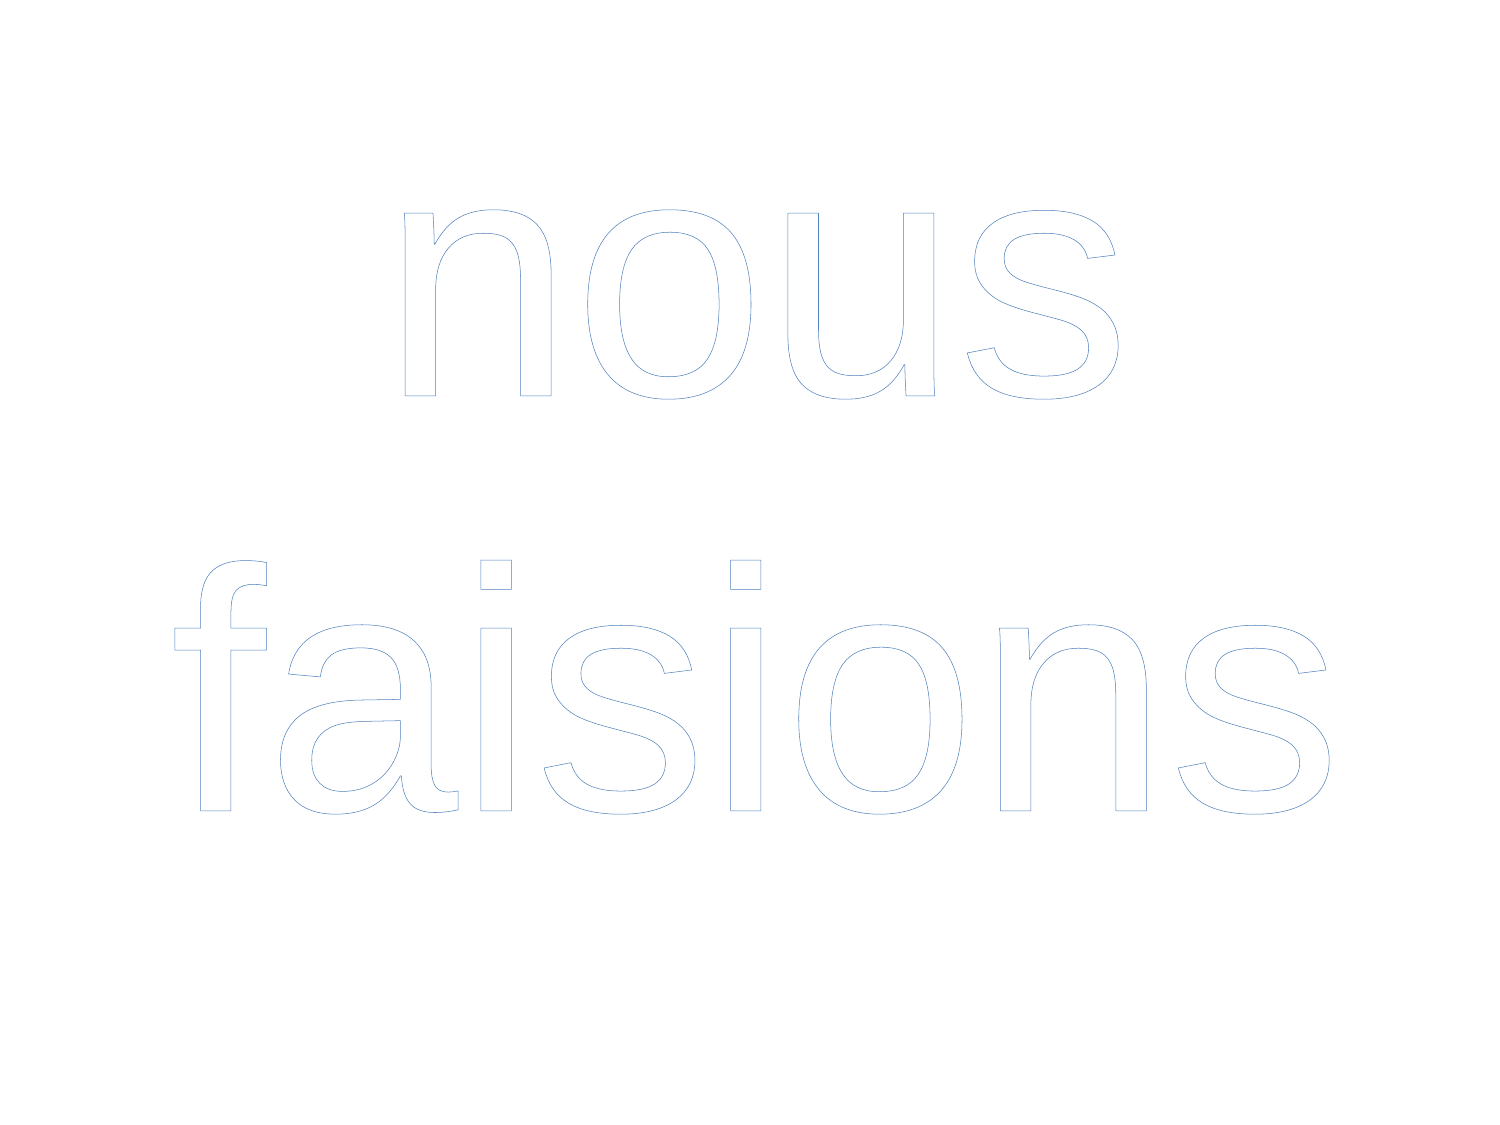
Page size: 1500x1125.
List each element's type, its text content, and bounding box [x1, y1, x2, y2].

text_box nous faisions [49, 42, 1463, 888]
